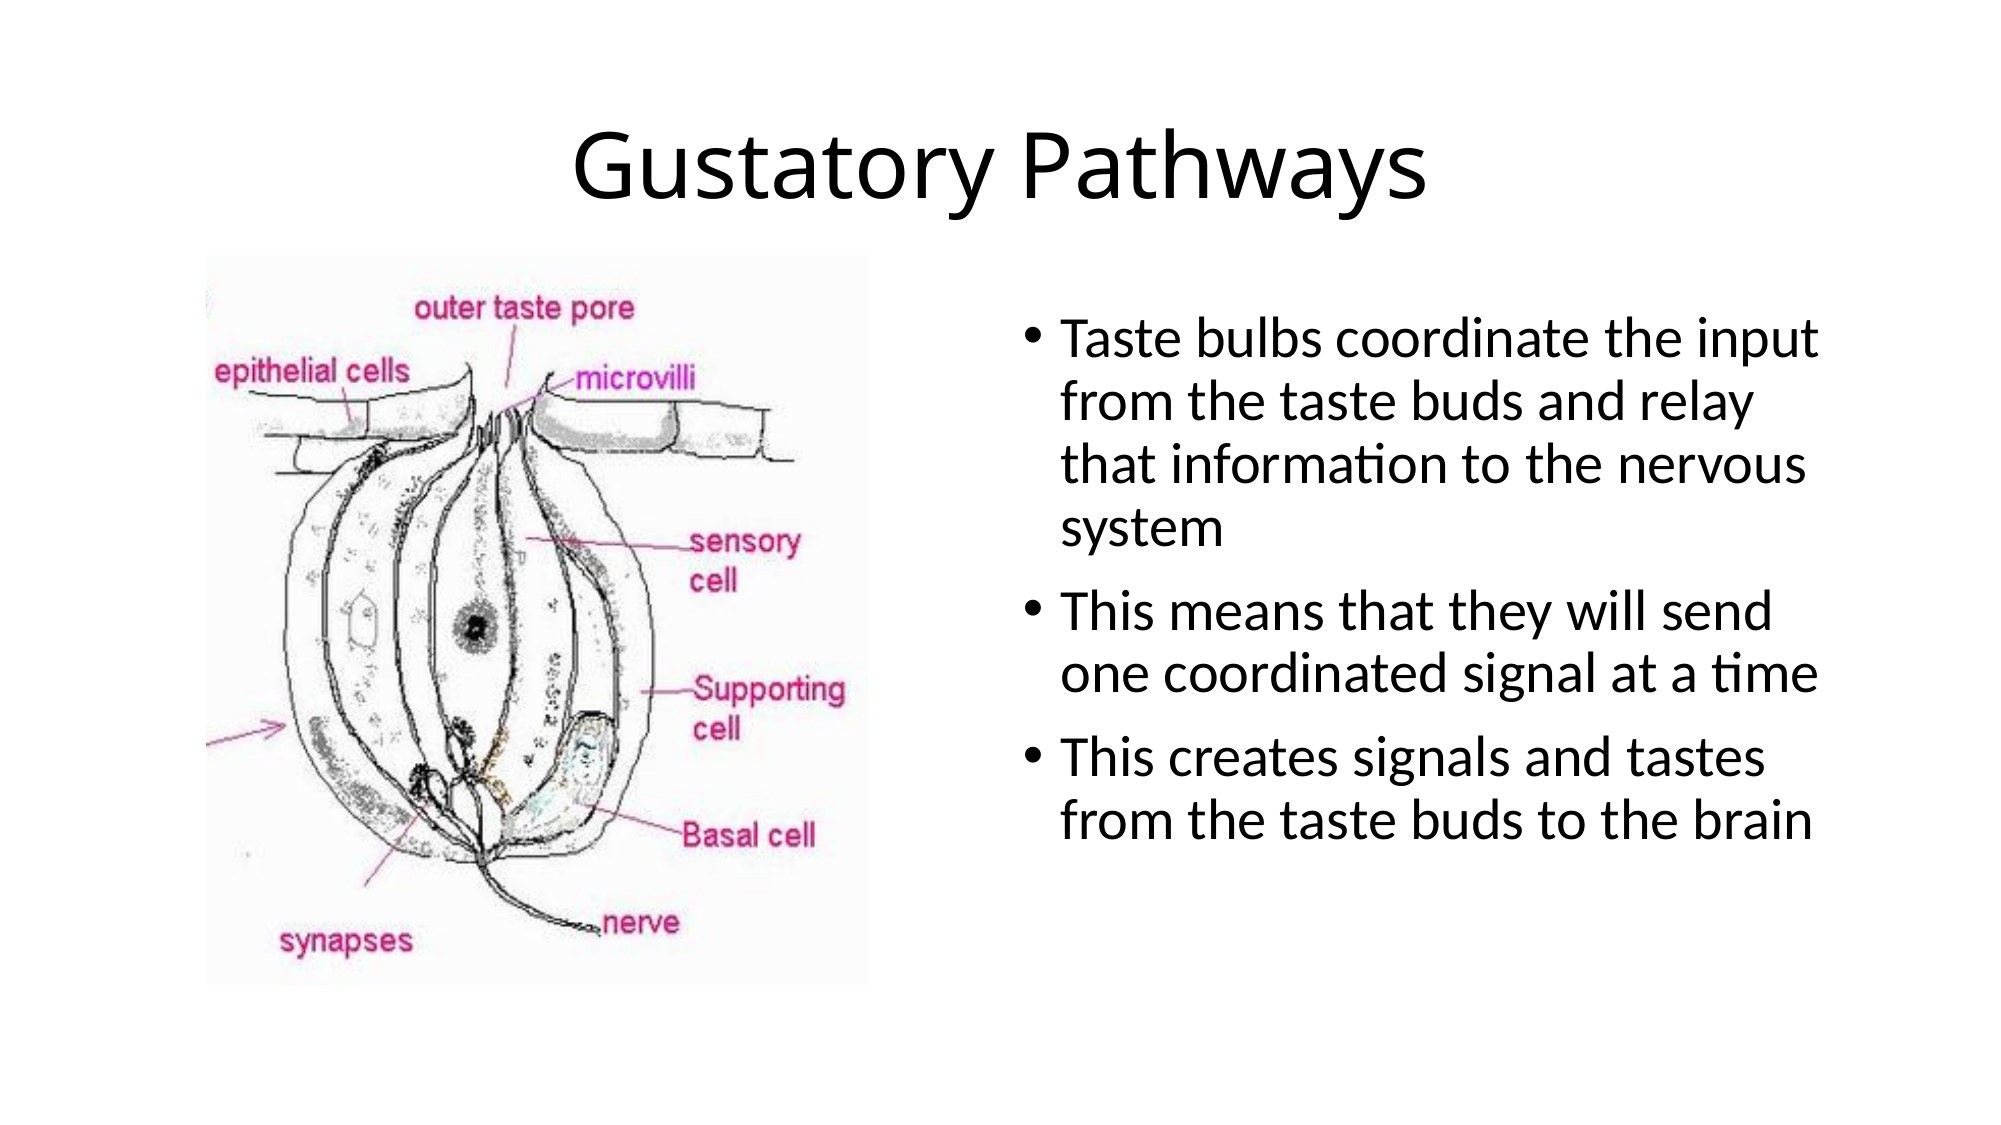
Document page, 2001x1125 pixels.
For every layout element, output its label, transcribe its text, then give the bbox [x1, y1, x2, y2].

picture [205, 255, 868, 985]
title Gustatory Pathways [137, 59, 1863, 278]
list Taste bulbs coordinate the input from the taste buds and relay that information to the nervous system This means that they will send one coordinated signal at a time This creates signals and tastes from the taste buds to the brain [1008, 299, 1863, 1060]
